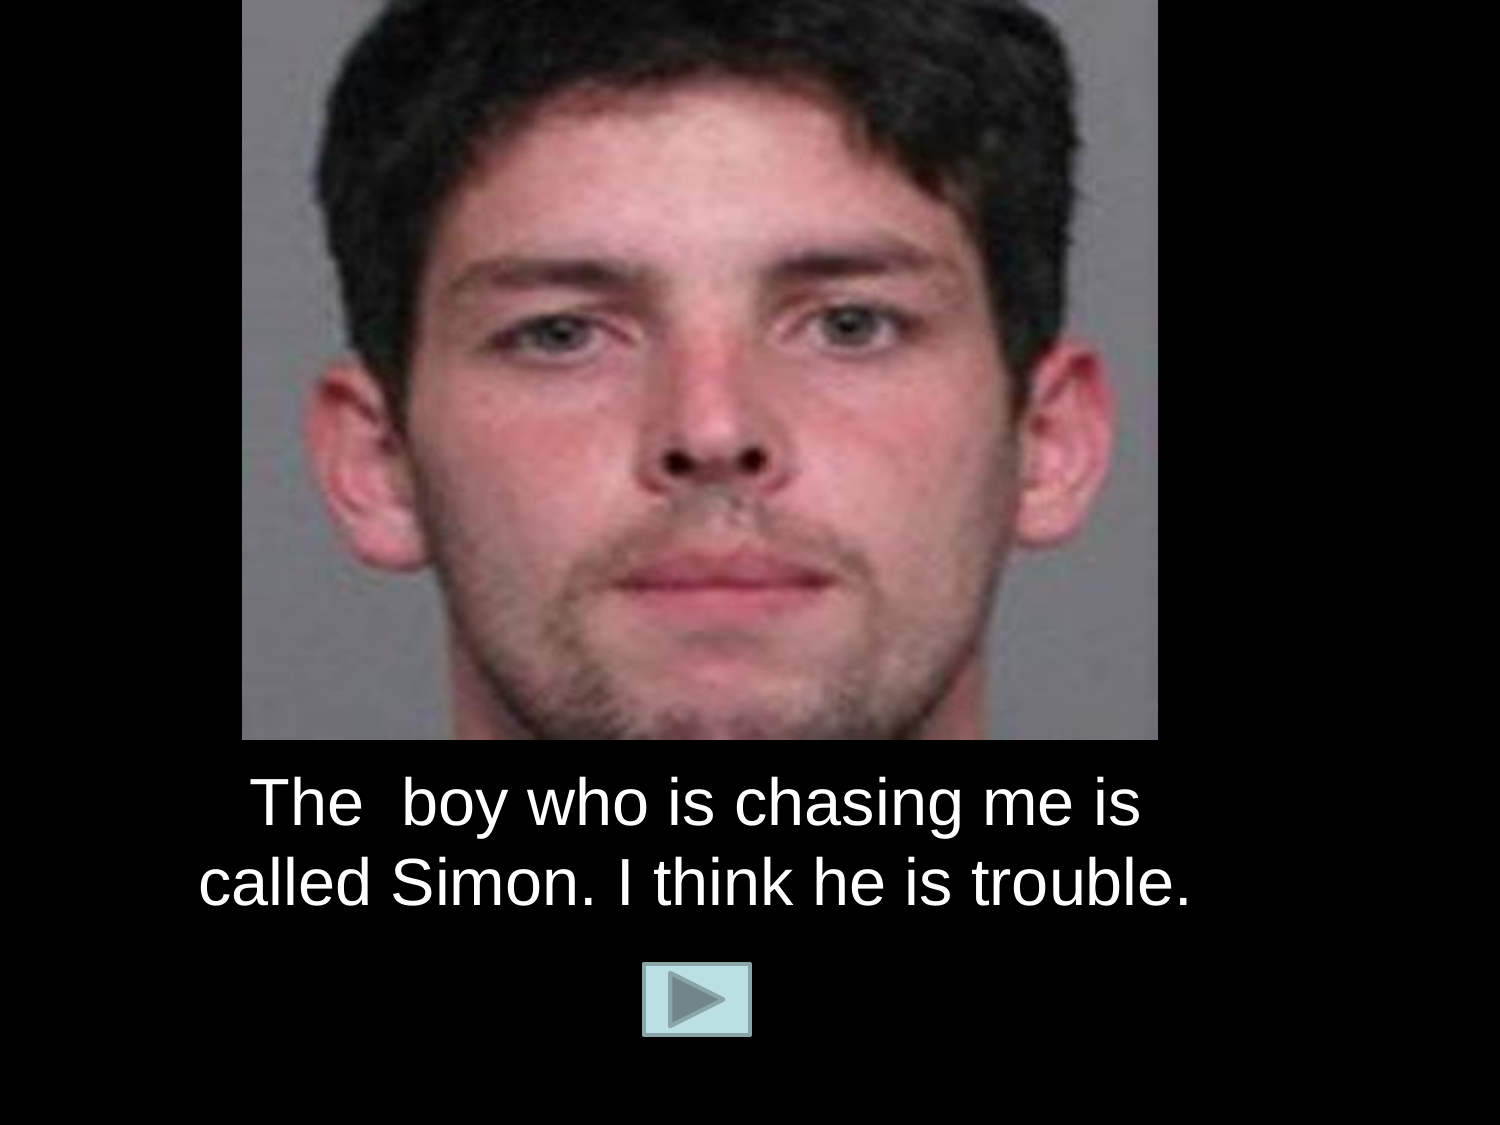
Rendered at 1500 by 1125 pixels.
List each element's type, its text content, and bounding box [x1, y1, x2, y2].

subtitle The boy who is chasing me is called Simon. I think he is trouble. [170, 751, 1222, 1040]
picture [241, 0, 1158, 740]
text_box [642, 962, 752, 1037]
